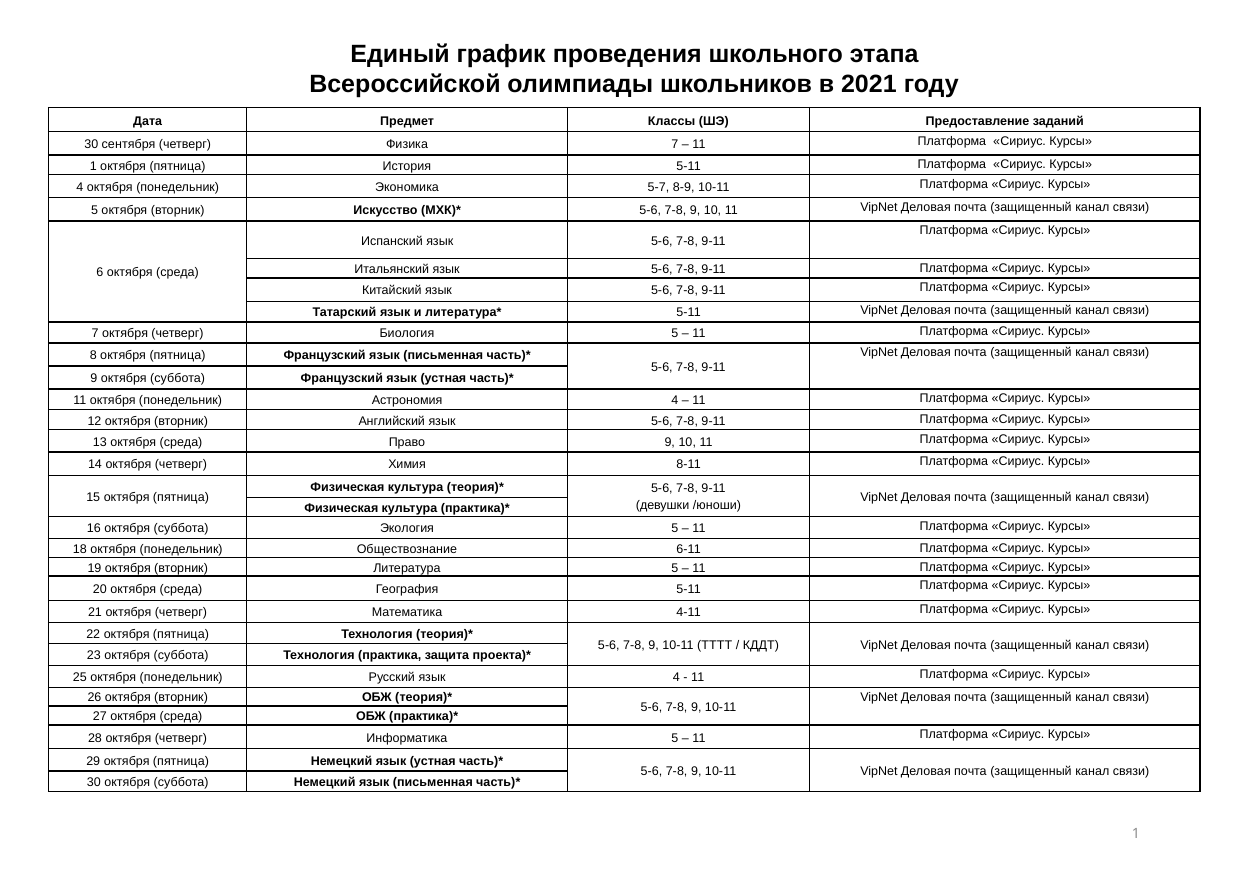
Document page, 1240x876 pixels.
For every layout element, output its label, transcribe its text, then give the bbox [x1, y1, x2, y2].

table_cell 5-6, 7-8, 9-11 [568, 259, 809, 277]
table_cell Платформа «Сириус. Курсы» [810, 279, 1199, 301]
table_cell 9, 10, 11 [568, 430, 809, 451]
table_cell Физическая культура (теория)* [247, 476, 567, 497]
table_cell География [247, 577, 567, 600]
table_cell Литература [247, 558, 567, 575]
table_cell 28 октября (четверг) [49, 726, 246, 748]
table_cell Право [247, 430, 567, 451]
table_cell 23 октября (суббота) [49, 644, 246, 665]
table_cell 30 сентября (четверг) [49, 132, 246, 154]
table_cell 5-6, 7-8, 9-11 [568, 410, 809, 429]
table_cell 4 – 11 [568, 390, 809, 409]
table_cell Платформа «Сириус. Курсы» [810, 558, 1199, 575]
table_cell Платформа «Сириус. Курсы» [810, 577, 1199, 600]
table_cell 26 октября (вторник) [49, 688, 246, 705]
table_cell Платформа «Сириус. Курсы» [810, 175, 1199, 197]
table_cell Китайский язык [247, 279, 567, 301]
table_cell Платформа «Сириус. Курсы» [810, 323, 1199, 342]
table_cell 9 октября (суббота) [49, 367, 246, 388]
table_cell Платформа «Сириус. Курсы» [810, 259, 1199, 277]
table_cell 22 октября (пятница) [49, 623, 246, 643]
table_cell 8 октября (пятница) [49, 344, 246, 365]
table_cell Испанский язык [247, 222, 567, 258]
table_cell Физическая культура (практика)* [247, 498, 567, 516]
table_cell 5 – 11 [568, 517, 809, 538]
table_cell 7 – 11 [568, 132, 809, 154]
table_cell История [247, 156, 567, 174]
table_cell 11 октября (понедельник) [49, 390, 246, 409]
table_cell Платформа «Сириус. Курсы» [810, 430, 1199, 451]
table_cell Платформа «Сириус. Курсы» [810, 390, 1199, 409]
table_header Предоставление заданий [810, 108, 1199, 131]
table_cell 5-6, 7-8, 9-11 [568, 344, 809, 388]
table_cell Немецкий язык (письменная часть)* [247, 772, 567, 791]
table_cell 15 октября (пятница) [49, 476, 246, 516]
table_cell 6-11 [568, 539, 809, 557]
table_cell Экономика [247, 175, 567, 197]
table_cell 5-7, 8-9, 10-11 [568, 175, 809, 197]
table_cell Французский язык (устная часть)* [247, 367, 567, 388]
table_cell VipNet Деловая почта (защищенный канал связи) [810, 688, 1199, 724]
table_cell 8-11 [568, 453, 809, 475]
table_cell 5-6, 7-8, 9-11 [568, 279, 809, 301]
table_cell 14 октября (четверг) [49, 453, 246, 475]
table_cell 4 - 11 [568, 666, 809, 687]
table_cell Химия [247, 453, 567, 475]
table_cell Татарский язык и литература* [247, 302, 567, 321]
table_cell Платформа «Сириус. Курсы» [810, 132, 1199, 154]
table_cell ОБЖ (практика)* [247, 707, 567, 724]
table_cell Экология [247, 517, 567, 538]
table_cell 5-6, 7-8, 9, 10-11 [568, 749, 809, 791]
table_cell VipNet Деловая почта (защищенный канал связи) [810, 198, 1199, 220]
table_cell 5 – 11 [568, 726, 809, 748]
table_cell Английский язык [247, 410, 567, 429]
table_cell 5 октября (вторник) [49, 198, 246, 220]
table_cell 16 октября (суббота) [49, 517, 246, 538]
table_cell Платформа «Сириус. Курсы» [810, 222, 1199, 258]
table_header Классы (ШЭ) [568, 108, 809, 131]
table_cell Искусство (МХК)* [247, 198, 567, 220]
table_cell VipNet Деловая почта (защищенный канал связи) [810, 344, 1199, 388]
table_cell VipNet Деловая почта (защищенный канал связи) [810, 302, 1199, 321]
table_cell 5-11 [568, 302, 809, 321]
table_cell Французский язык (письменная часть)* [247, 344, 567, 365]
table_cell Итальянский язык [247, 259, 567, 277]
table_cell 21 октября (четверг) [49, 601, 246, 622]
table_cell Математика [247, 601, 567, 622]
table_cell Биология [247, 323, 567, 342]
slide_number 1 [876, 811, 1156, 858]
table_cell Немецкий язык (устная часть)* [247, 749, 567, 770]
table_cell 5-6, 7-8, 9-11 (девушки /юноши) [568, 476, 809, 516]
table_header Дата [49, 108, 246, 131]
text_box Единый график проведения школьного этапа Всероссийской олимпиады школьников в 2021 году [170, 30, 1100, 106]
table_header Предмет [247, 108, 567, 131]
table_cell Технология (теория)* [247, 623, 567, 643]
table_cell Платформа «Сириус. Курсы» [810, 726, 1199, 748]
table_cell Платформа «Сириус. Курсы» [810, 666, 1199, 687]
table_cell ОБЖ (теория)* [247, 688, 567, 705]
table_cell 13 октября (среда) [49, 430, 246, 451]
table_cell Обществознание [247, 539, 567, 557]
table_cell 5-6, 7-8, 9, 10, 11 [568, 198, 809, 220]
table_cell 5 – 11 [568, 323, 809, 342]
table_cell Платформа «Сириус. Курсы» [810, 156, 1199, 174]
table_cell Платформа «Сириус. Курсы» [810, 517, 1199, 538]
table_cell 20 октября (среда) [49, 577, 246, 600]
table_cell Платформа «Сириус. Курсы» [810, 601, 1199, 622]
table_cell Информатика [247, 726, 567, 748]
table_cell 5-11 [568, 156, 809, 174]
table_cell 5-6, 7-8, 9, 10-11 [568, 688, 809, 724]
table_cell Физика [247, 132, 567, 154]
table_cell Платформа «Сириус. Курсы» [810, 539, 1199, 557]
table_cell 30 октября (суббота) [49, 772, 246, 791]
table_cell 5-6, 7-8, 9-11 [568, 222, 809, 258]
table_cell 4 октября (понедельник) [49, 175, 246, 197]
table_cell 5 – 11 [568, 558, 809, 575]
table_cell 27 октября (среда) [49, 707, 246, 724]
table_cell 7 октября (четверг) [49, 323, 246, 342]
table_cell VipNet Деловая почта (защищенный канал связи) [810, 623, 1199, 665]
table_cell 5-11 [568, 577, 809, 600]
table_cell Астрономия [247, 390, 567, 409]
table_cell 12 октября (вторник) [49, 410, 246, 429]
table_cell Технология (практика, защита проекта)* [247, 644, 567, 665]
table_cell 29 октября (пятница) [49, 749, 246, 770]
table_cell 19 октября (вторник) [49, 558, 246, 575]
table_cell 1 октября (пятница) [49, 156, 246, 174]
table_cell VipNet Деловая почта (защищенный канал связи) [810, 749, 1199, 791]
table_cell Русский язык [247, 666, 567, 687]
table_cell 5-6, 7-8, 9, 10-11 (ТТТТ / КДДТ) [568, 623, 809, 665]
table_cell 18 октября (понедельник) [49, 539, 246, 557]
table_cell 6 октября (среда) [49, 222, 246, 321]
table_cell 25 октября (понедельник) [49, 666, 246, 687]
table_cell 4-11 [568, 601, 809, 622]
table_cell Платформа «Сириус. Курсы» [810, 410, 1199, 429]
table_cell Платформа «Сириус. Курсы» [810, 453, 1199, 475]
table_cell VipNet Деловая почта (защищенный канал связи) [810, 476, 1199, 516]
